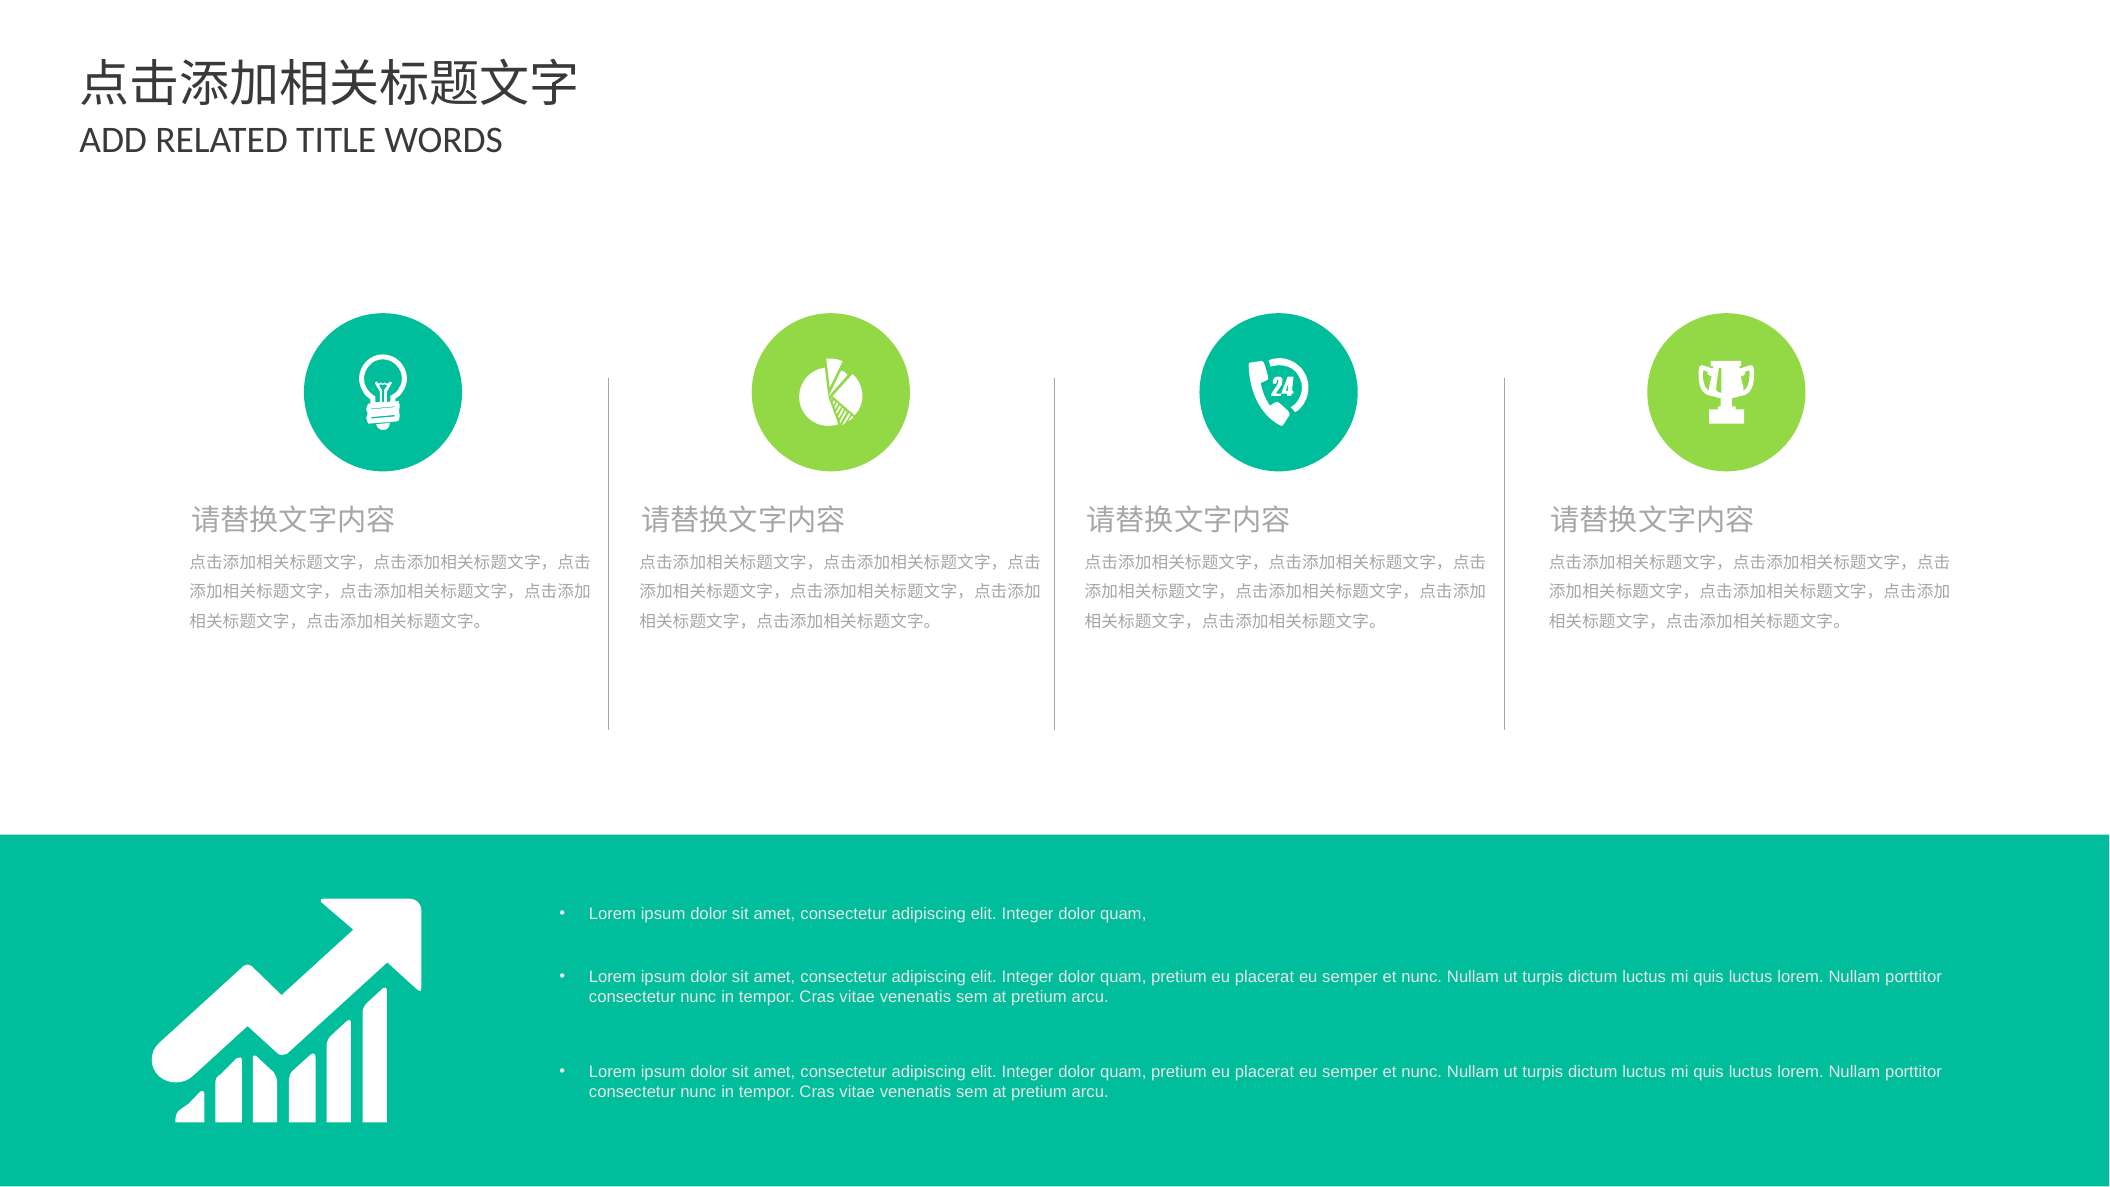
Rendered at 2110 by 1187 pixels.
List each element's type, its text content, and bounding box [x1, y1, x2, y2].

text_box 请替换文字内容 [1070, 486, 1470, 545]
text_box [1647, 313, 1806, 472]
text_box 点击添加相关标题文字，点击添加相关标题文字，点击添加相关标题文字，点击添加相关标题文字，点击添加相关标题文字，点击添加相关标题文字。 [625, 534, 1054, 639]
text_box 点击添加相关标题文字 [63, 43, 596, 120]
text_box 点击添加相关标题文字，点击添加相关标题文字，点击添加相关标题文字，点击添加相关标题文字，点击添加相关标题文字，点击添加相关标题文字。 [1534, 534, 1970, 639]
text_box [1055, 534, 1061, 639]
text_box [751, 313, 910, 472]
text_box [303, 313, 463, 472]
text_box 请替换文字内容 [625, 486, 1024, 545]
text_box 点击添加相关标题文字，点击添加相关标题文字，点击添加相关标题文字，点击添加相关标题文字，点击添加相关标题文字，点击添加相关标题文字。 [1070, 534, 1504, 639]
text_box 请替换文字内容 [1534, 486, 1934, 545]
text_box ADD RELATED TITLE WORDS [63, 107, 520, 169]
text_box 请替换文字内容 [175, 486, 574, 545]
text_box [544, 895, 2026, 1110]
text_box [0, 834, 2110, 1187]
text_box 点击添加相关标题文字，点击添加相关标题文字，点击添加相关标题文字，点击添加相关标题文字，点击添加相关标题文字，点击添加相关标题文字。 [175, 534, 608, 639]
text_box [1199, 313, 1358, 472]
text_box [149, 898, 422, 1123]
